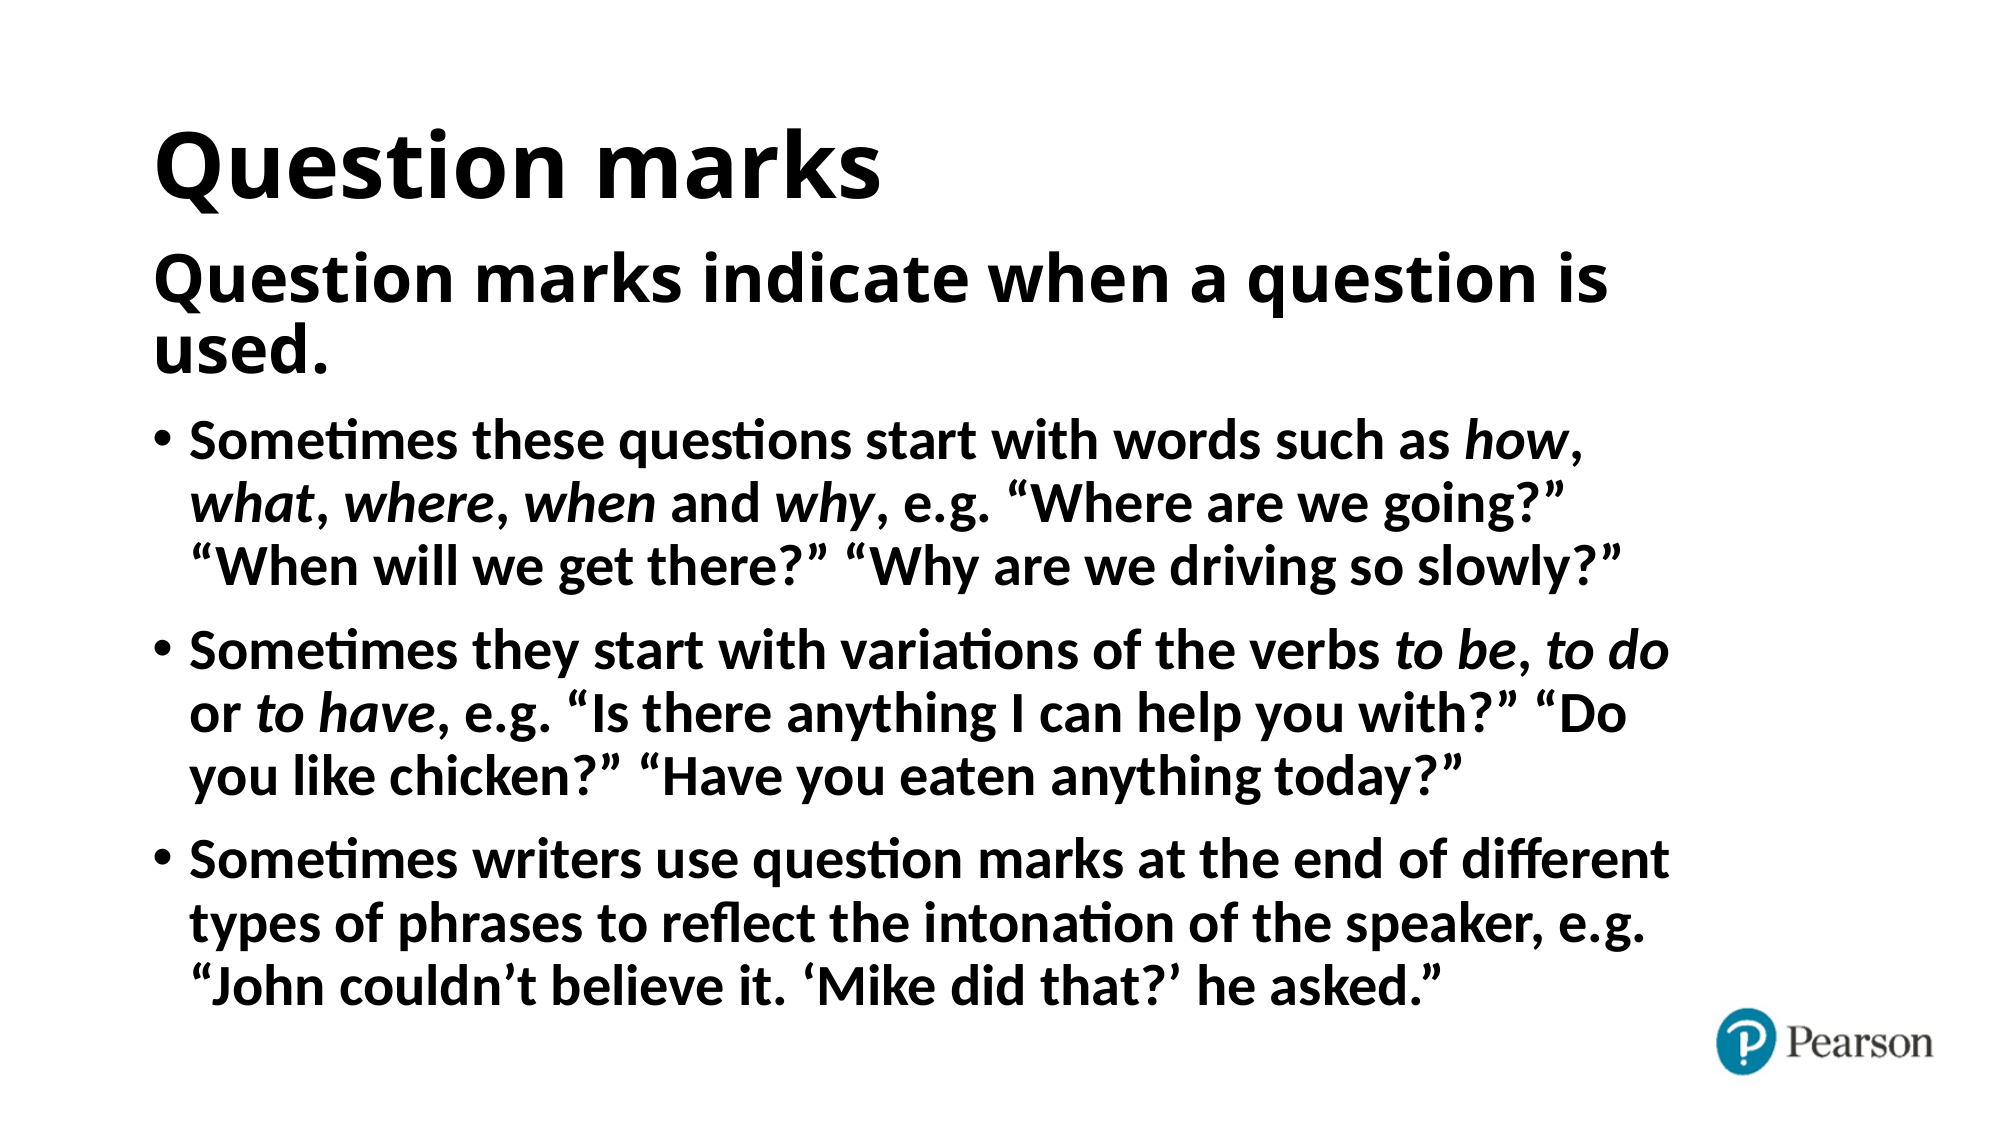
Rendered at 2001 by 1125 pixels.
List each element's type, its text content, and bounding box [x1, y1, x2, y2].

list Question marks indicate when a question is used. Sometimes these questions start with words such as how, what, where, when and why, e.g. “Where are we going?” “When will we get there?” “Why are we driving so slowly?” Sometimes they start with variations of the verbs to be, to do or to have, e.g. “Is there anything I can help you with?” “Do you like chicken?” “Have you eaten anything today?” Sometimes writers use question marks at the end of different types of phrases to reflect the intonation of the speaker, e.g. “John couldn’t believe it. ‘Mike did that?’ he asked.” [137, 237, 1730, 1014]
picture [1706, 993, 1944, 1086]
title Question marks [137, 59, 1863, 278]
